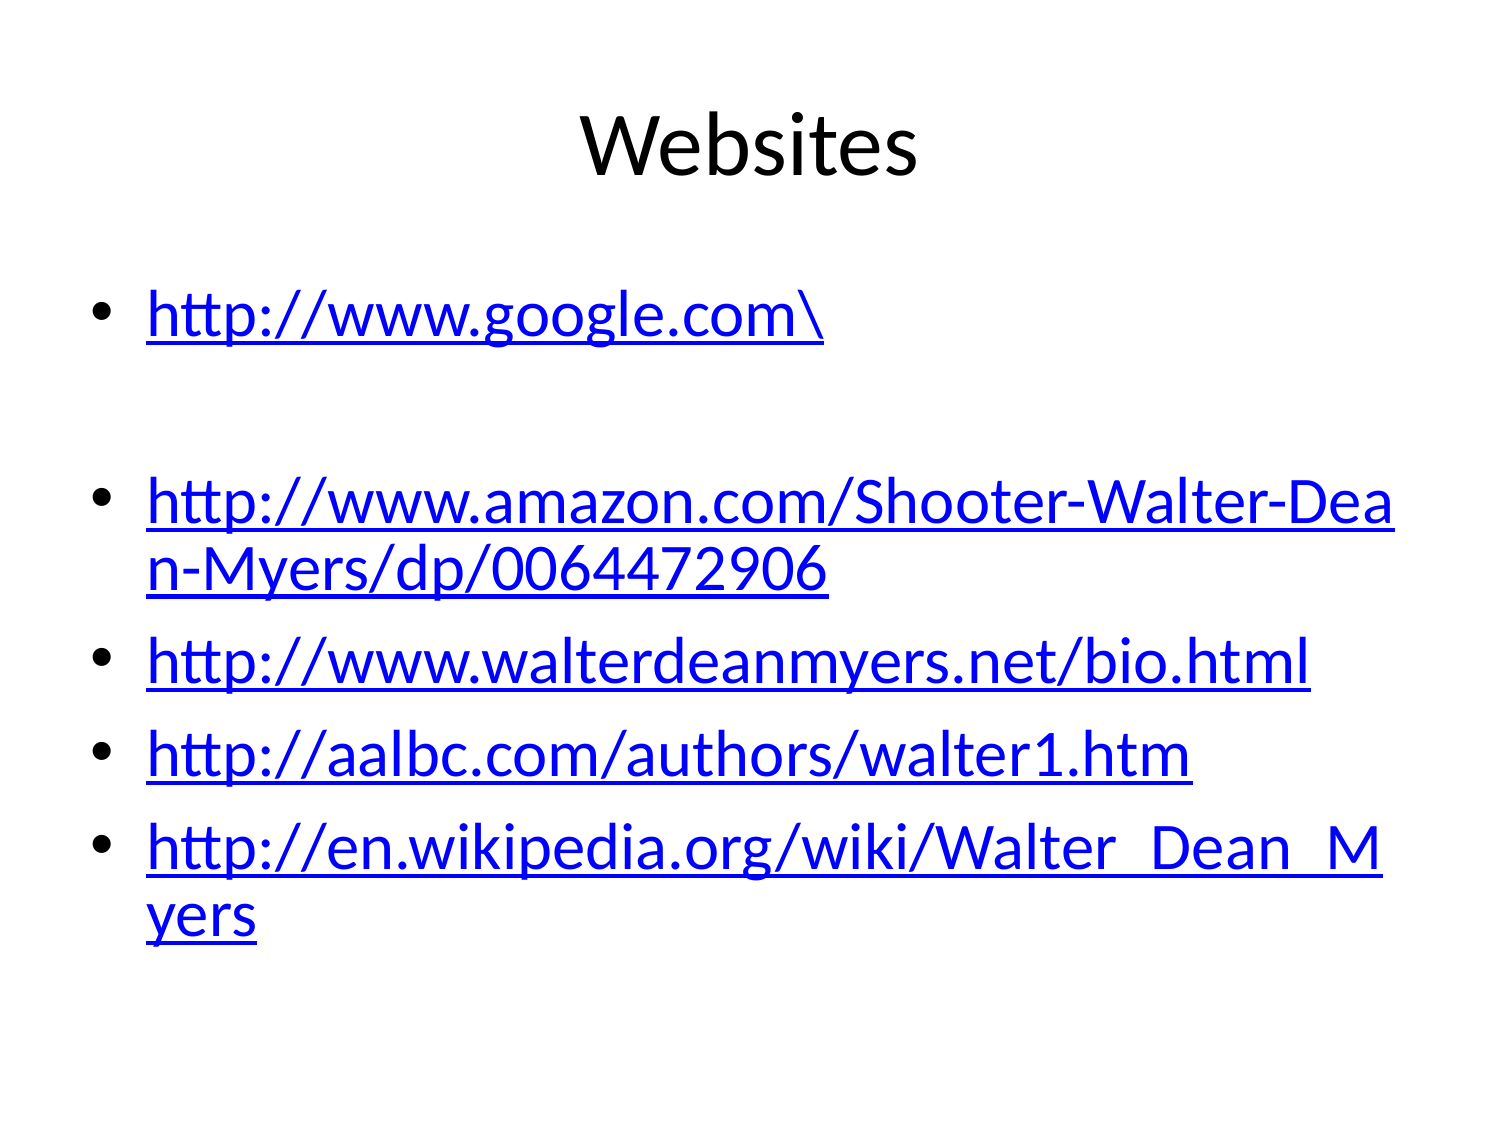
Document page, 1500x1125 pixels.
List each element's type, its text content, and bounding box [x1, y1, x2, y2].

title Websites [75, 45, 1425, 233]
list http://www.google.com\ http://www.amazon.com/Shooter-Walter-Dean-Myers/dp/0064472906 http://www.walterdeanmyers.net/bio.html http://aalbc.com/authors/walter1.htm http://en.wikipedia.org/wiki/Walter_Dean_Myers [75, 262, 1425, 1005]
